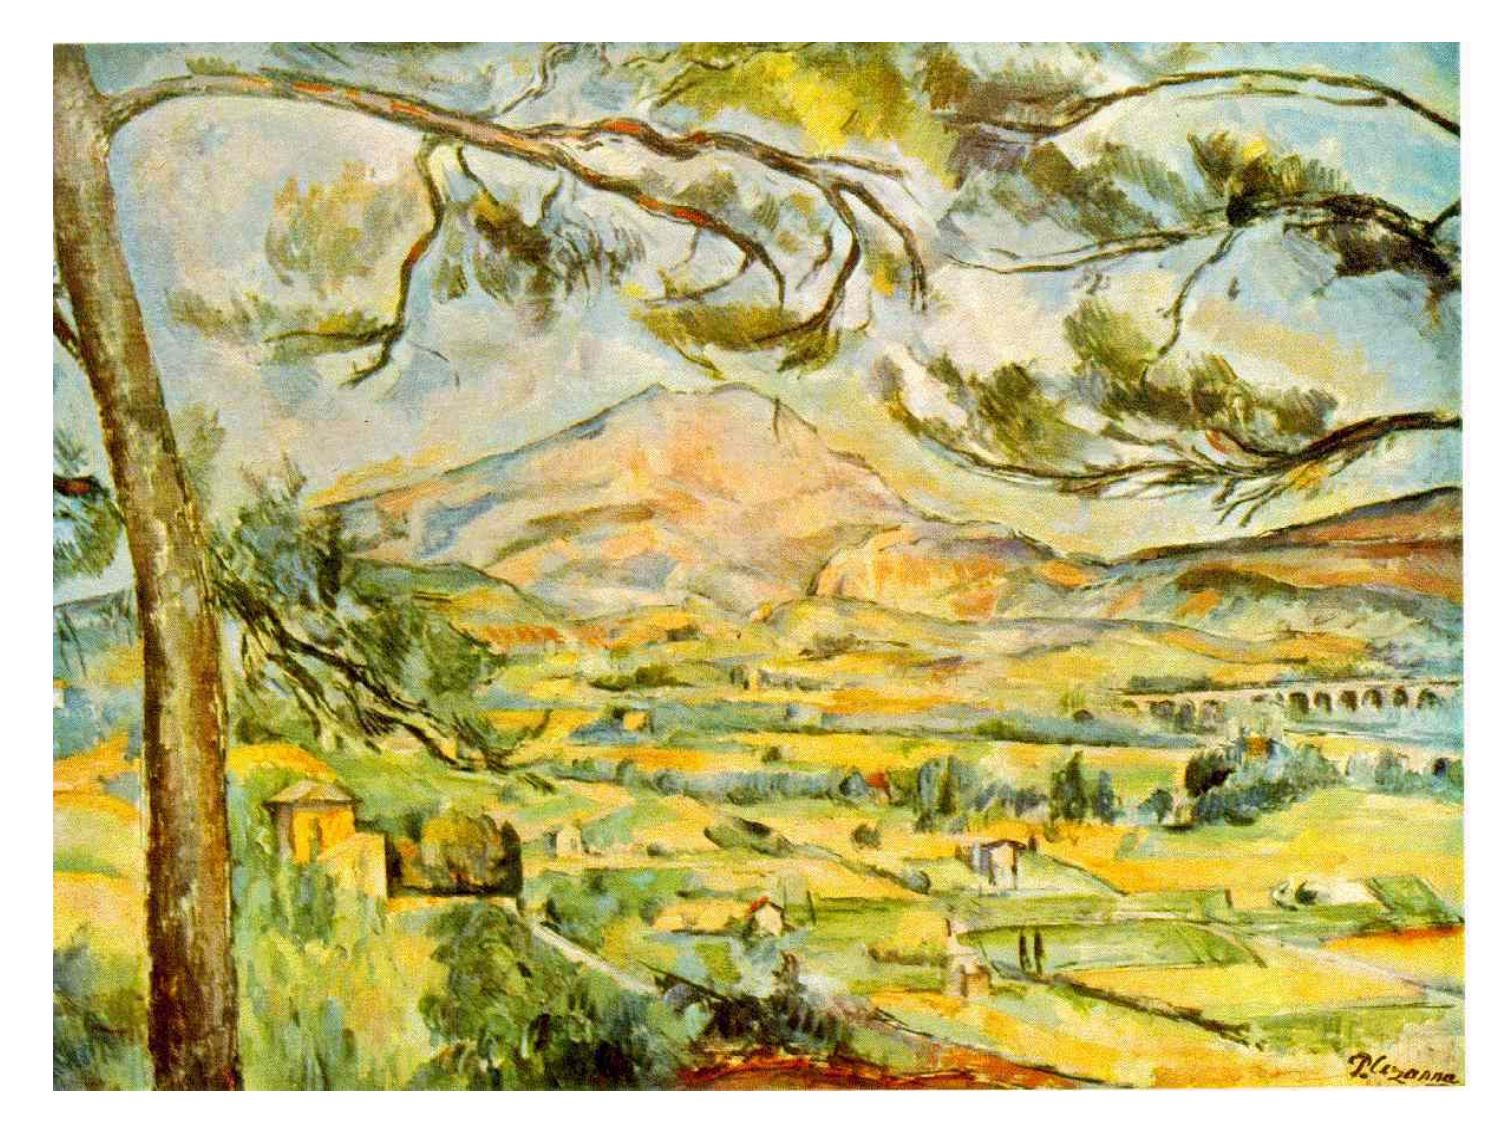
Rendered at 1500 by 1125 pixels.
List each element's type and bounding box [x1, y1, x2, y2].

picture [52, 42, 1471, 1092]
